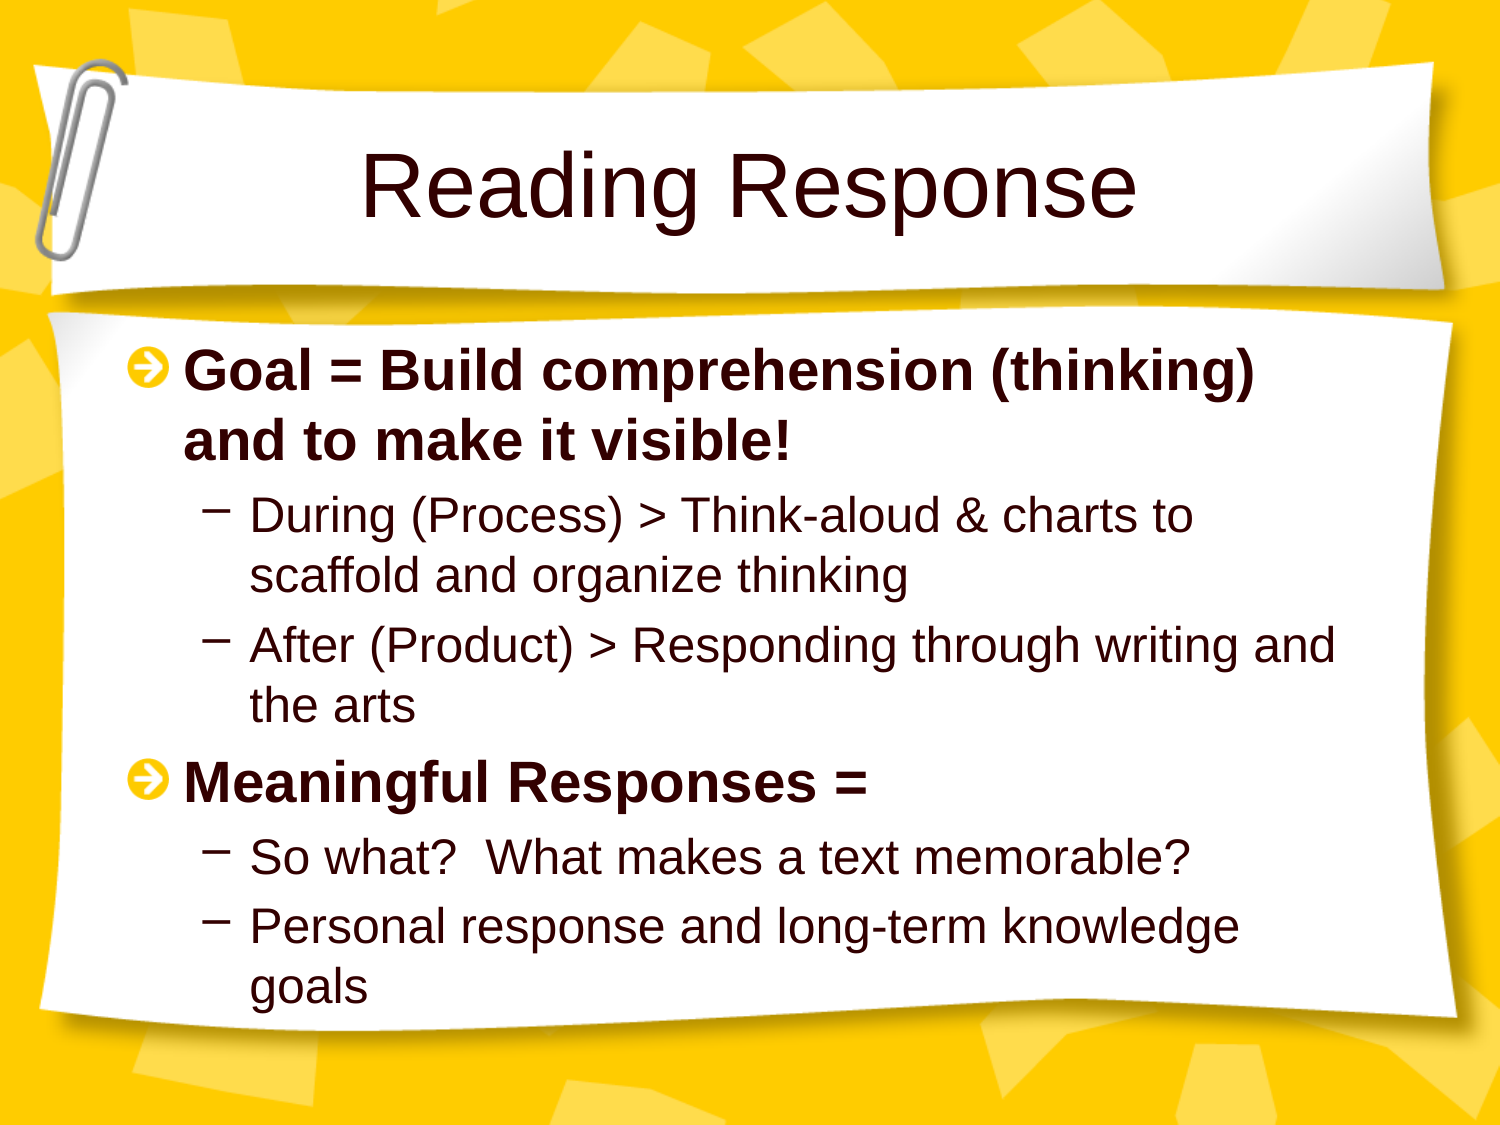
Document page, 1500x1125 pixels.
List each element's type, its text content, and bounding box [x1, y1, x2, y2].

title Reading Response [112, 87, 1388, 276]
list Goal = Build comprehension (thinking) and to make it visible! During (Process) > Think-aloud & charts to scaffold and organize thinking After (Product) > Responding through writing and the arts Meaningful Responses = So what? What makes a text memorable? Personal response and long-term knowledge goals [112, 324, 1388, 1001]
picture [0, 0, 1500, 1125]
